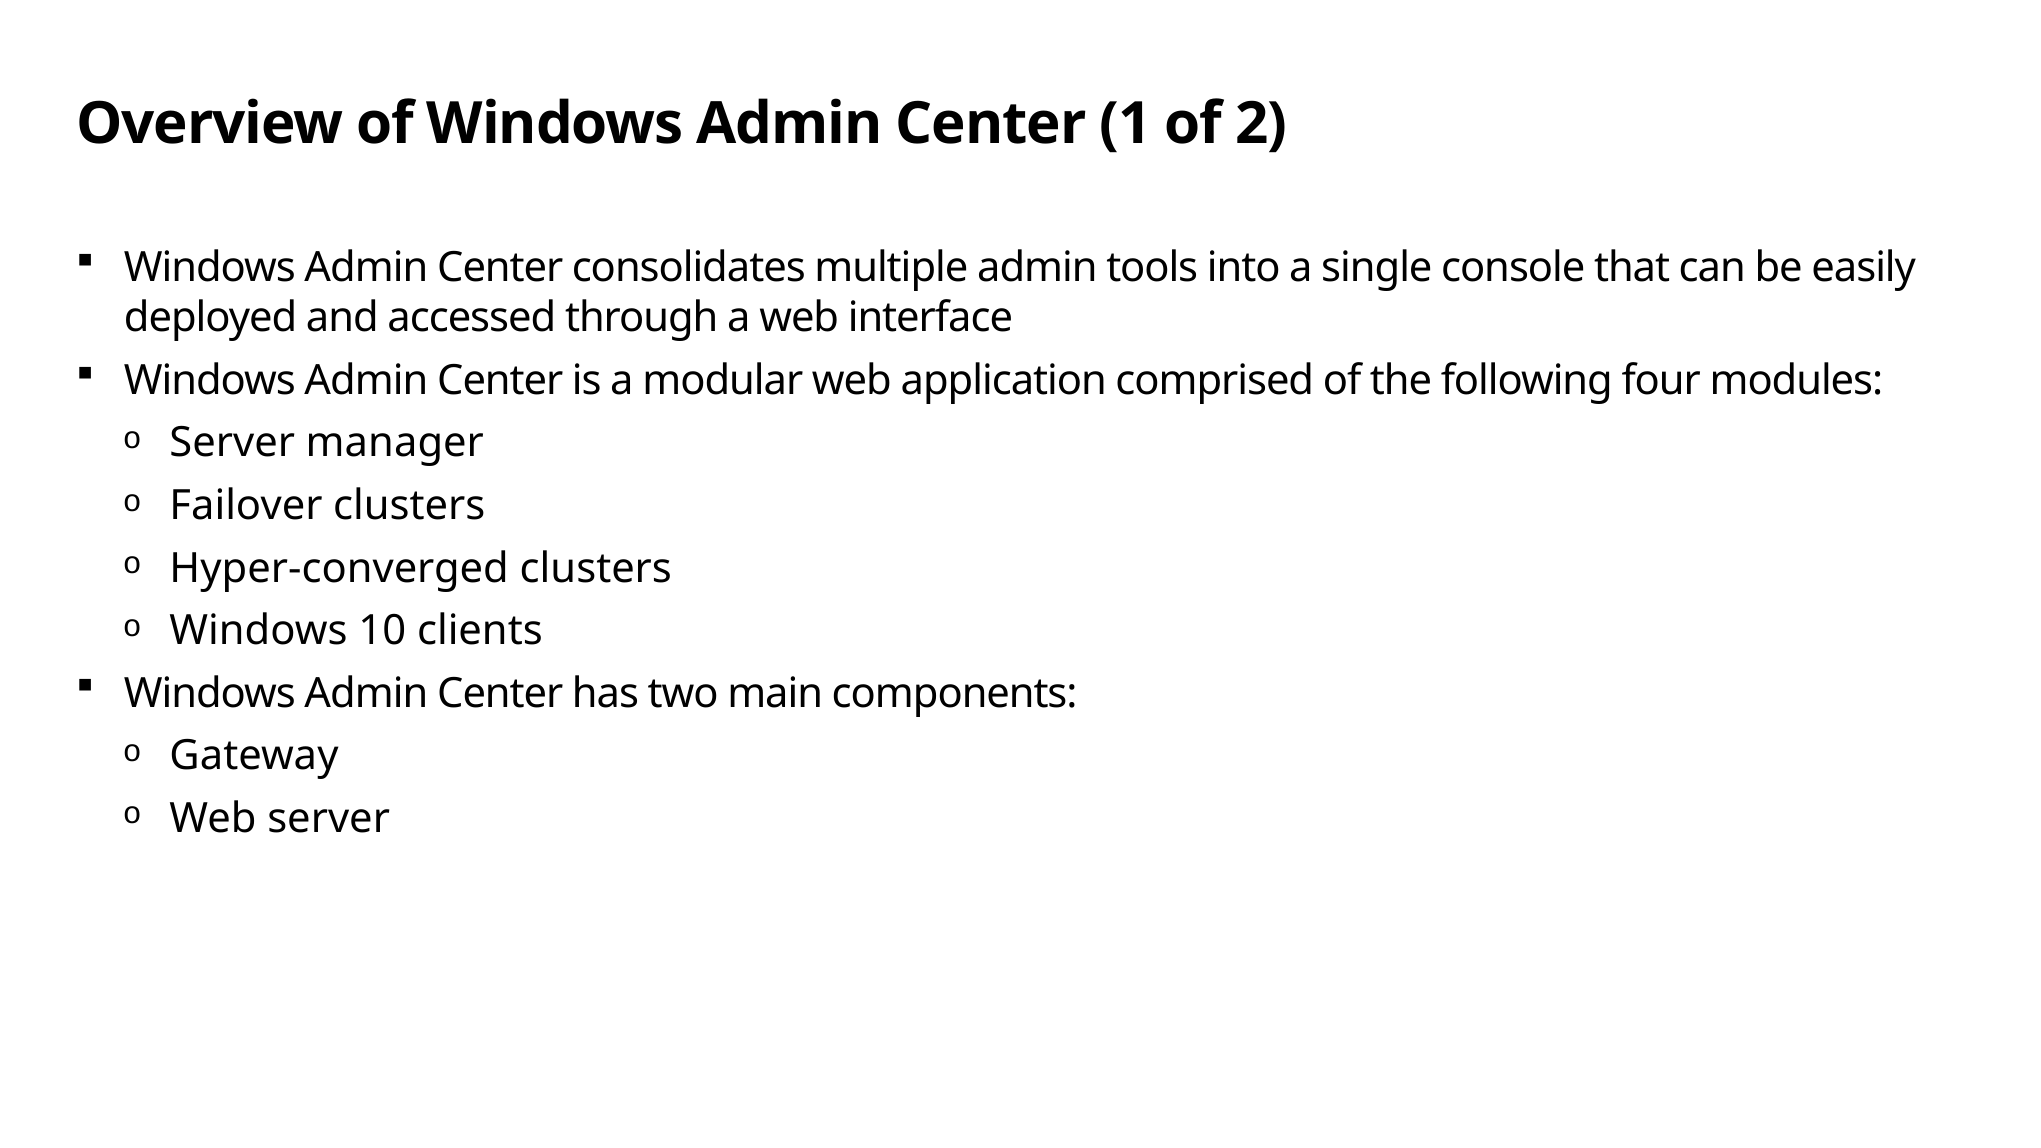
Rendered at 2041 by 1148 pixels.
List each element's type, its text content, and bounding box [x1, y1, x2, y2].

title Overview of Windows Admin Center (1 of 2) [76, 93, 1968, 161]
list Windows Admin Center consolidates multiple admin tools into a single console that can be easily deployed and accessed through a web interface Windows Admin Center is a modular web application comprised of the following four modules: Server manager Failover clusters Hyper-converged clusters Windows 10 clients Windows Admin Center has two main components: Gateway Web server [76, 240, 1970, 1074]
